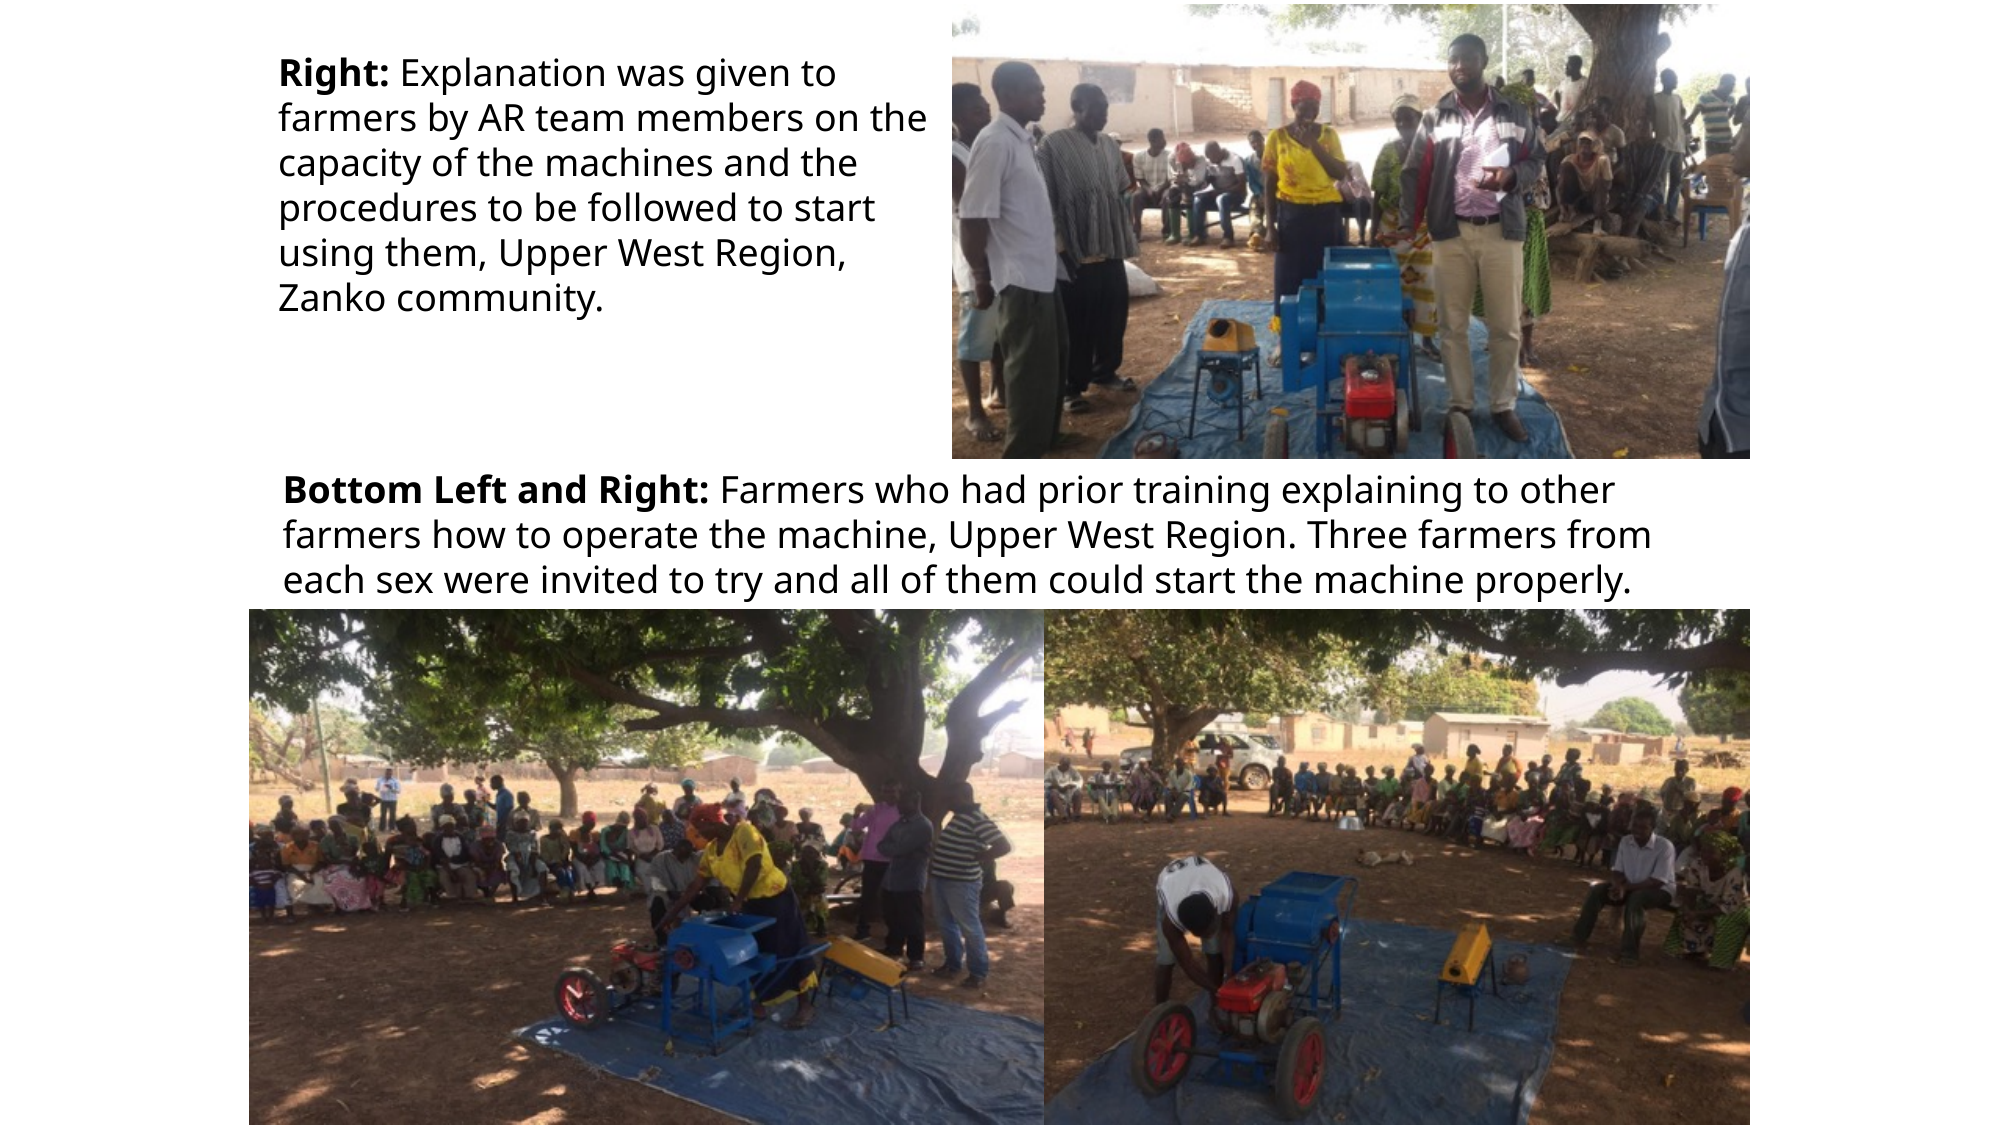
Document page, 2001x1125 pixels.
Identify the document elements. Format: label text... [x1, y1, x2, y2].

text_box Bottom Left and Right: Farmers who had prior training explaining to other farmers how to operate the machine, Upper West Region. Three farmers from each sex were invited to try and all of them could start the machine properly. [267, 458, 1733, 608]
picture [249, 609, 1750, 1125]
text_box Right: Explanation was given to farmers by AR team members on the capacity of the machines and the procedures to be followed to start using them, Upper West Region, Zanko community. [263, 41, 952, 327]
picture [952, 4, 1750, 459]
